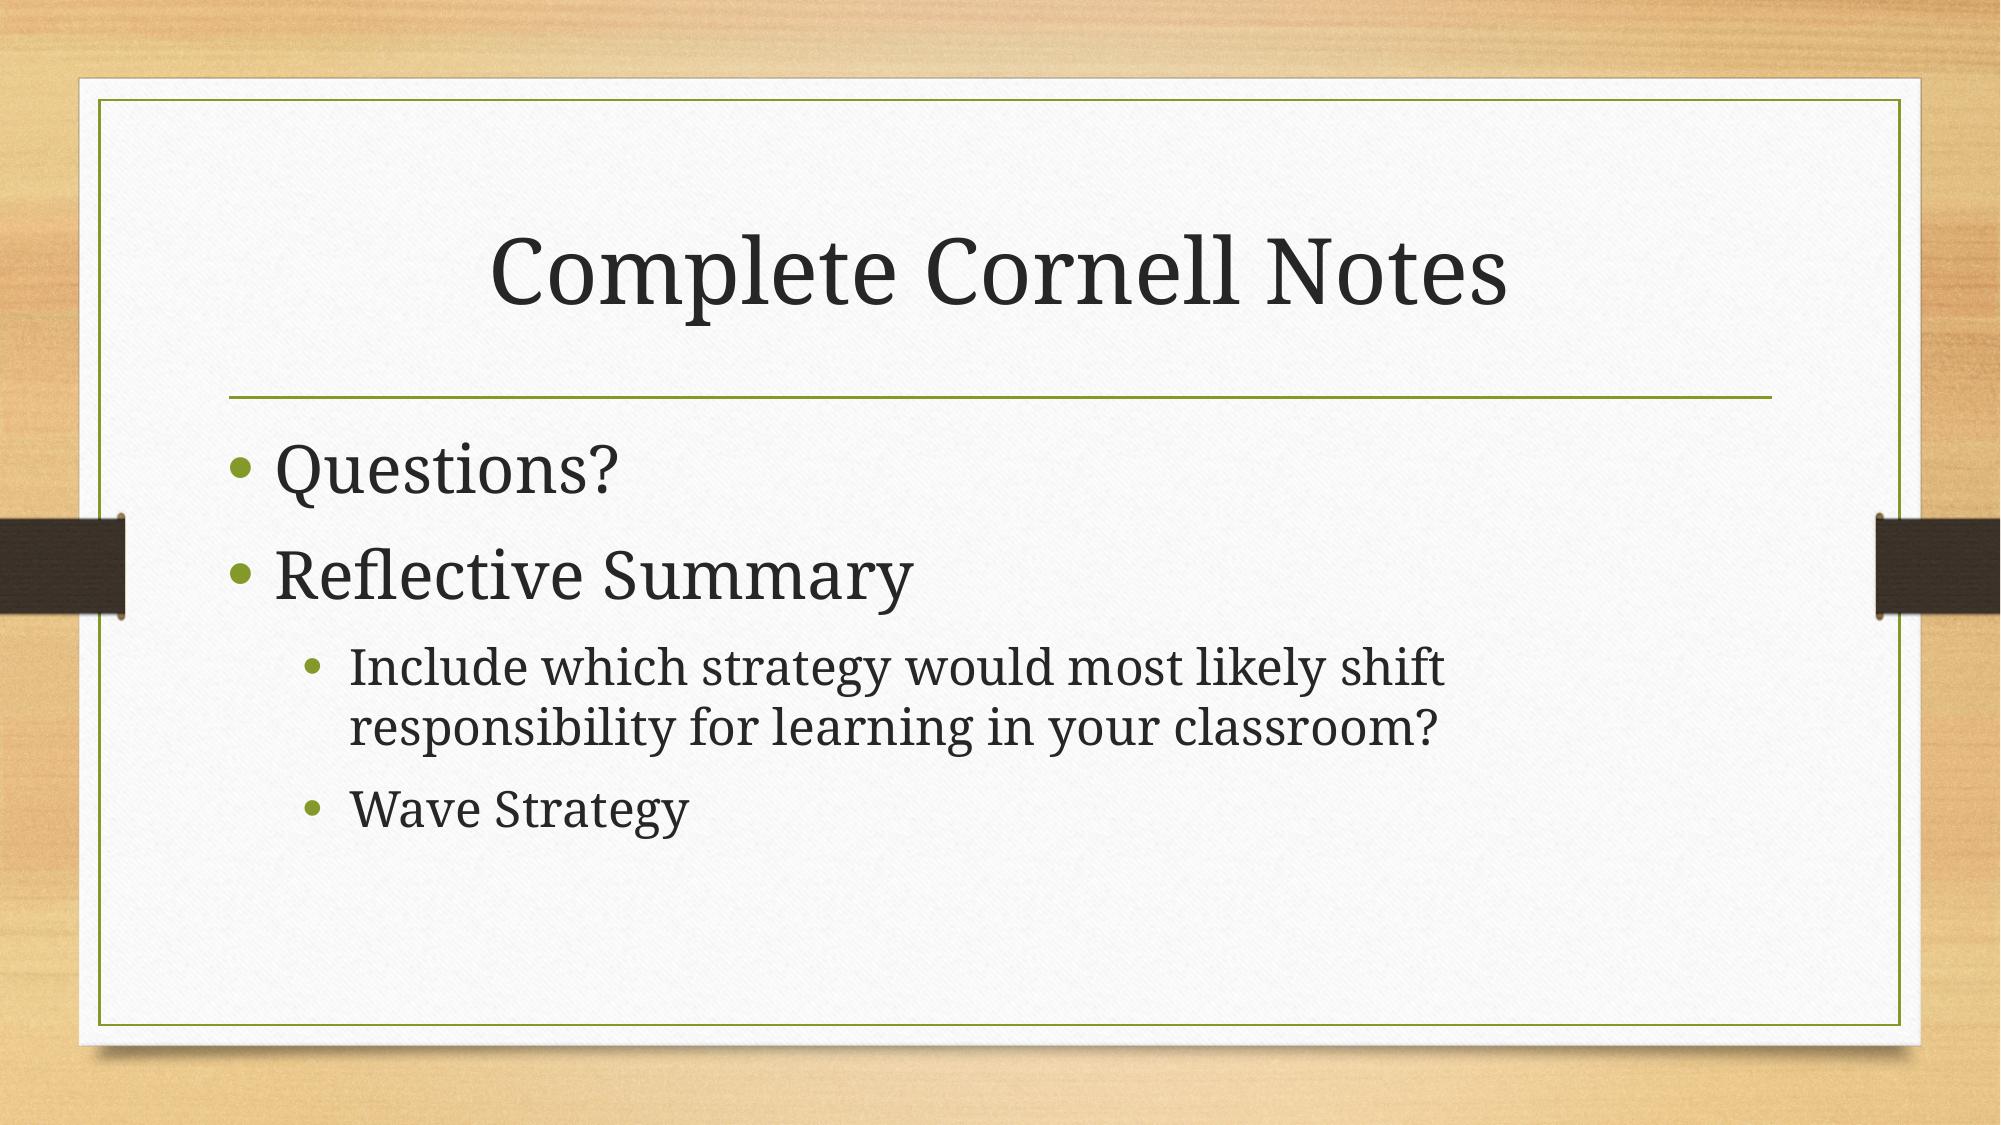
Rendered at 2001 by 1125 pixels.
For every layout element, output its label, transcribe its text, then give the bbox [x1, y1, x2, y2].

list Questions? Reflective Summary Include which strategy would most likely shift responsibility for learning in your classroom? Wave Strategy [212, 419, 1788, 964]
title Complete Cornell Notes [212, 161, 1788, 375]
picture [0, 0, 2001, 1125]
